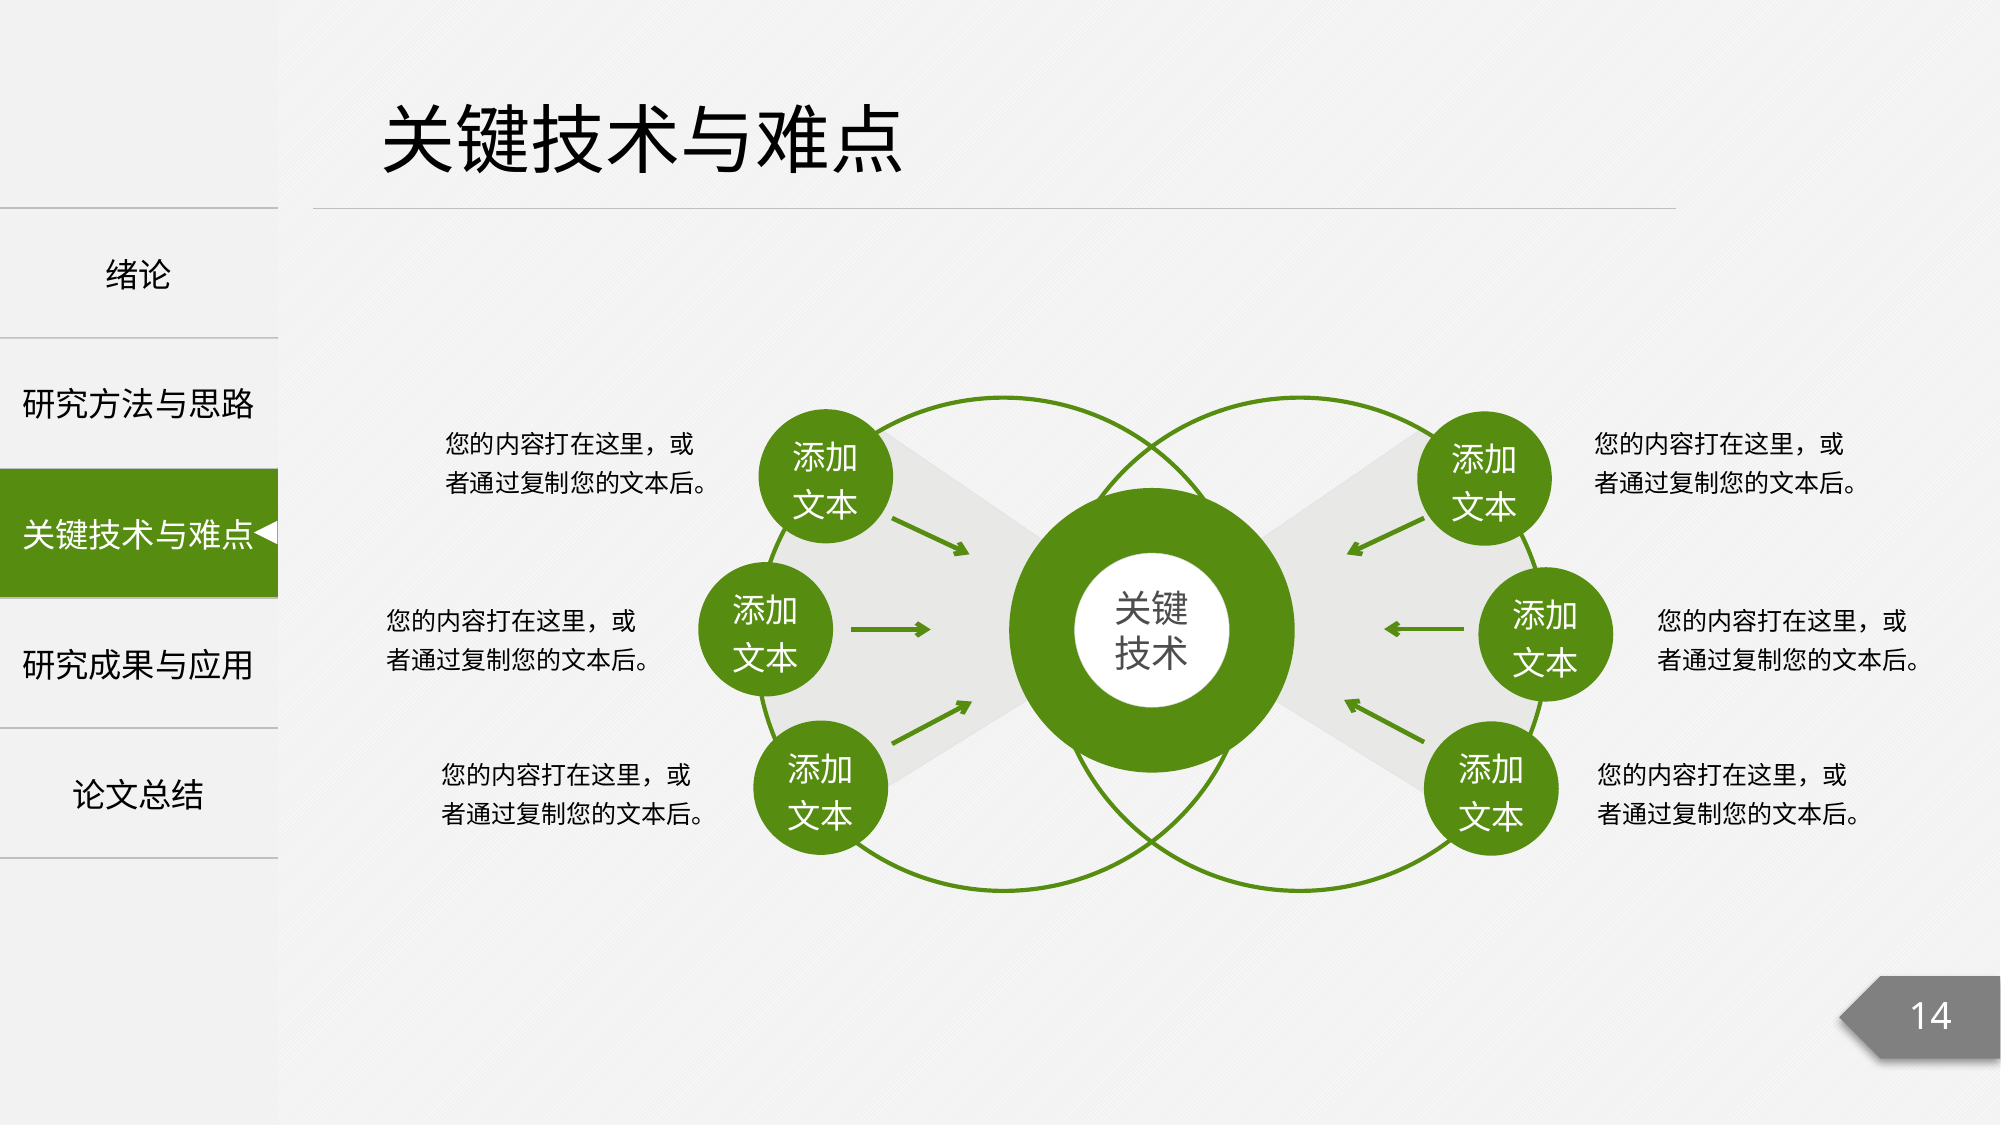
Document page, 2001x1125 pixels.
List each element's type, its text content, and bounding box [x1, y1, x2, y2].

text_box 添加文本 [698, 562, 834, 697]
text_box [891, 701, 973, 744]
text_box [891, 517, 970, 555]
text_box 添加文本 [1423, 721, 1559, 856]
text_box 您的内容打在这里，或者通过复制您的文本后。 [1645, 590, 1937, 681]
text_box [1088, 397, 1541, 891]
text_box 您的内容打在这里，或者通过复制您的文本后。 [432, 413, 724, 504]
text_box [1009, 487, 1295, 773]
text_box 添加文本 [1417, 411, 1552, 546]
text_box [1344, 699, 1425, 743]
text_box 您的内容打在这里，或者通过复制您的文本后。 [1581, 413, 1873, 504]
text_box 添加文本 [1478, 567, 1614, 702]
text_box 您的内容打在这里，或者通过复制您的文本后。 [374, 590, 666, 681]
text_box 您的内容打在这里，或者通过复制您的文本后。 [428, 744, 720, 835]
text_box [1346, 517, 1425, 555]
text_box [761, 397, 1151, 891]
text_box 添加文本 [758, 409, 894, 544]
text_box 您的内容打在这里，或者通过复制您的文本后。 [1585, 744, 1877, 835]
text_box 添加文本 [753, 720, 889, 855]
